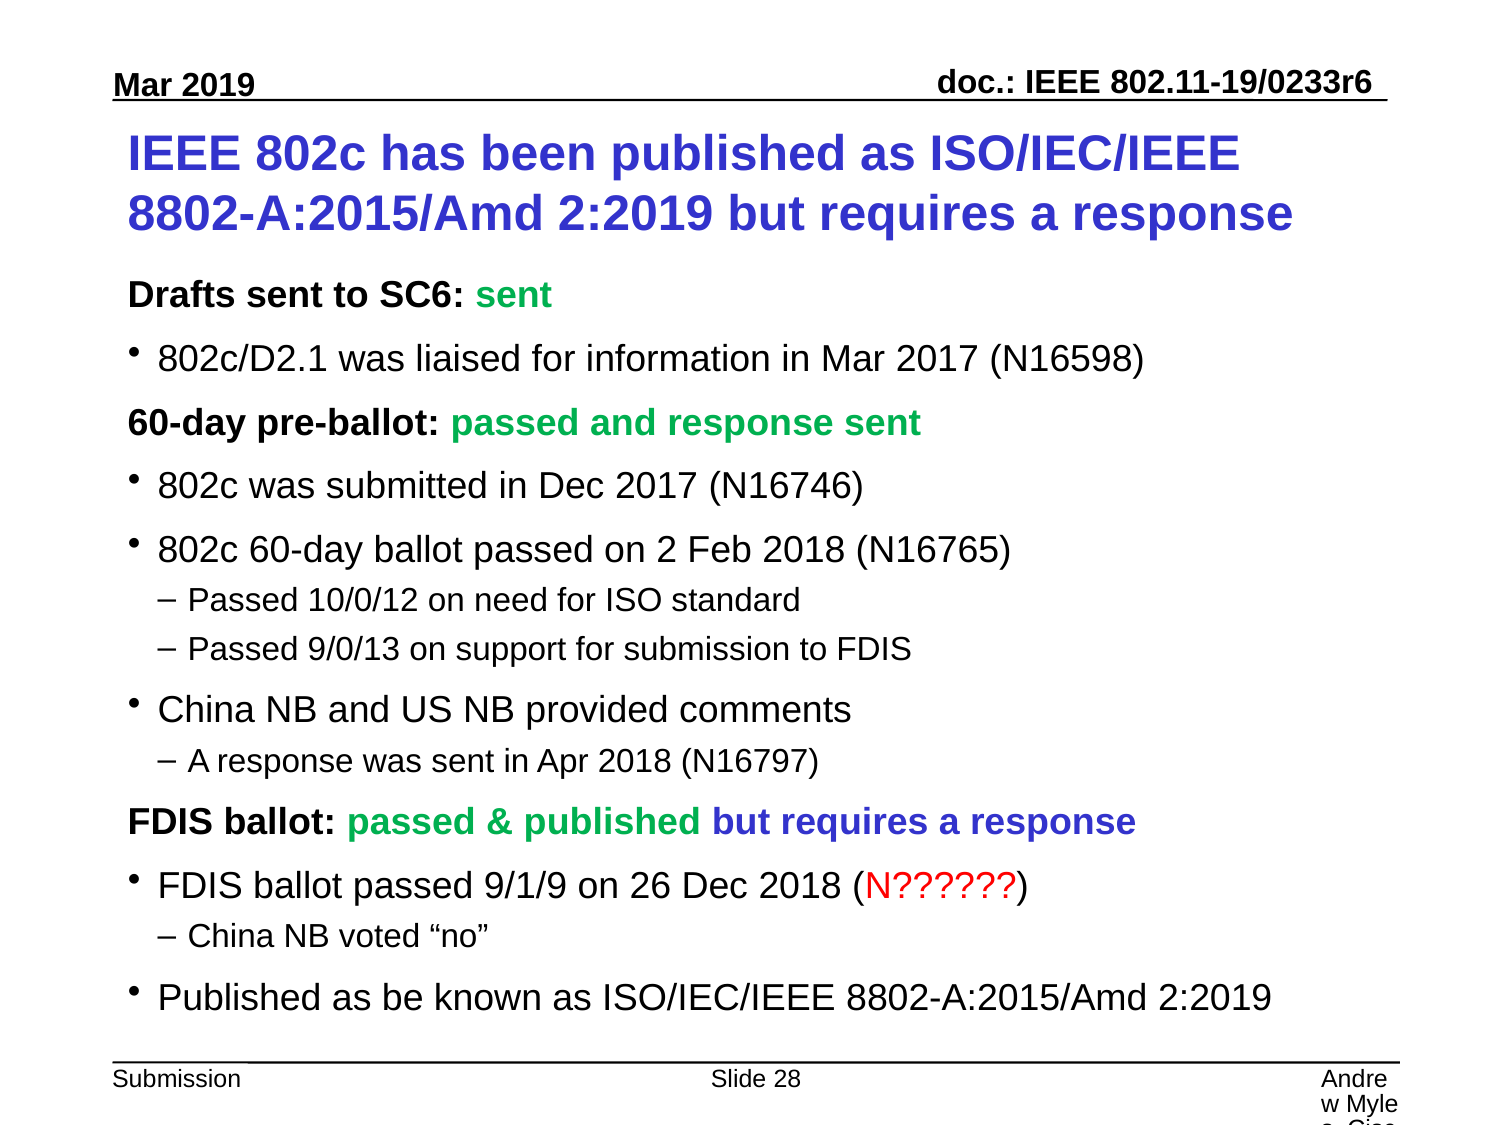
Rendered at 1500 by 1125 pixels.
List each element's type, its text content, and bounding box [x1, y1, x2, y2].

title IEEE 802c has been published as ISO/IEC/IEEE 8802-A:2015/Amd 2:2019 but requires a response [112, 112, 1388, 262]
slide_number Slide 28 [709, 1061, 803, 1093]
list Drafts sent to SC6: sent 802c/D2.1 was liaised for information in Mar 2017 (N16598) 60-day pre-ballot: passed and response sent 802c was submitted in Dec 2017 (N16746) 802c 60-day ballot passed on 2 Feb 2018 (N16765) Passed 10/0/12 on need for ISO standard Passed 9/0/13 on support for submission to FDIS China NB and US NB provided comments A response was sent in Apr 2018 (N16797) FDIS ballot: passed & published but requires a response FDIS ballot passed 9/1/9 on 26 Dec 2018 (N??????) China NB voted “no” Published as be known as ISO/IEC/IEEE 8802-A:2015/Amd 2:2019 [112, 262, 1388, 938]
footer Andrew Myles, Cisco [1320, 1061, 1402, 1093]
